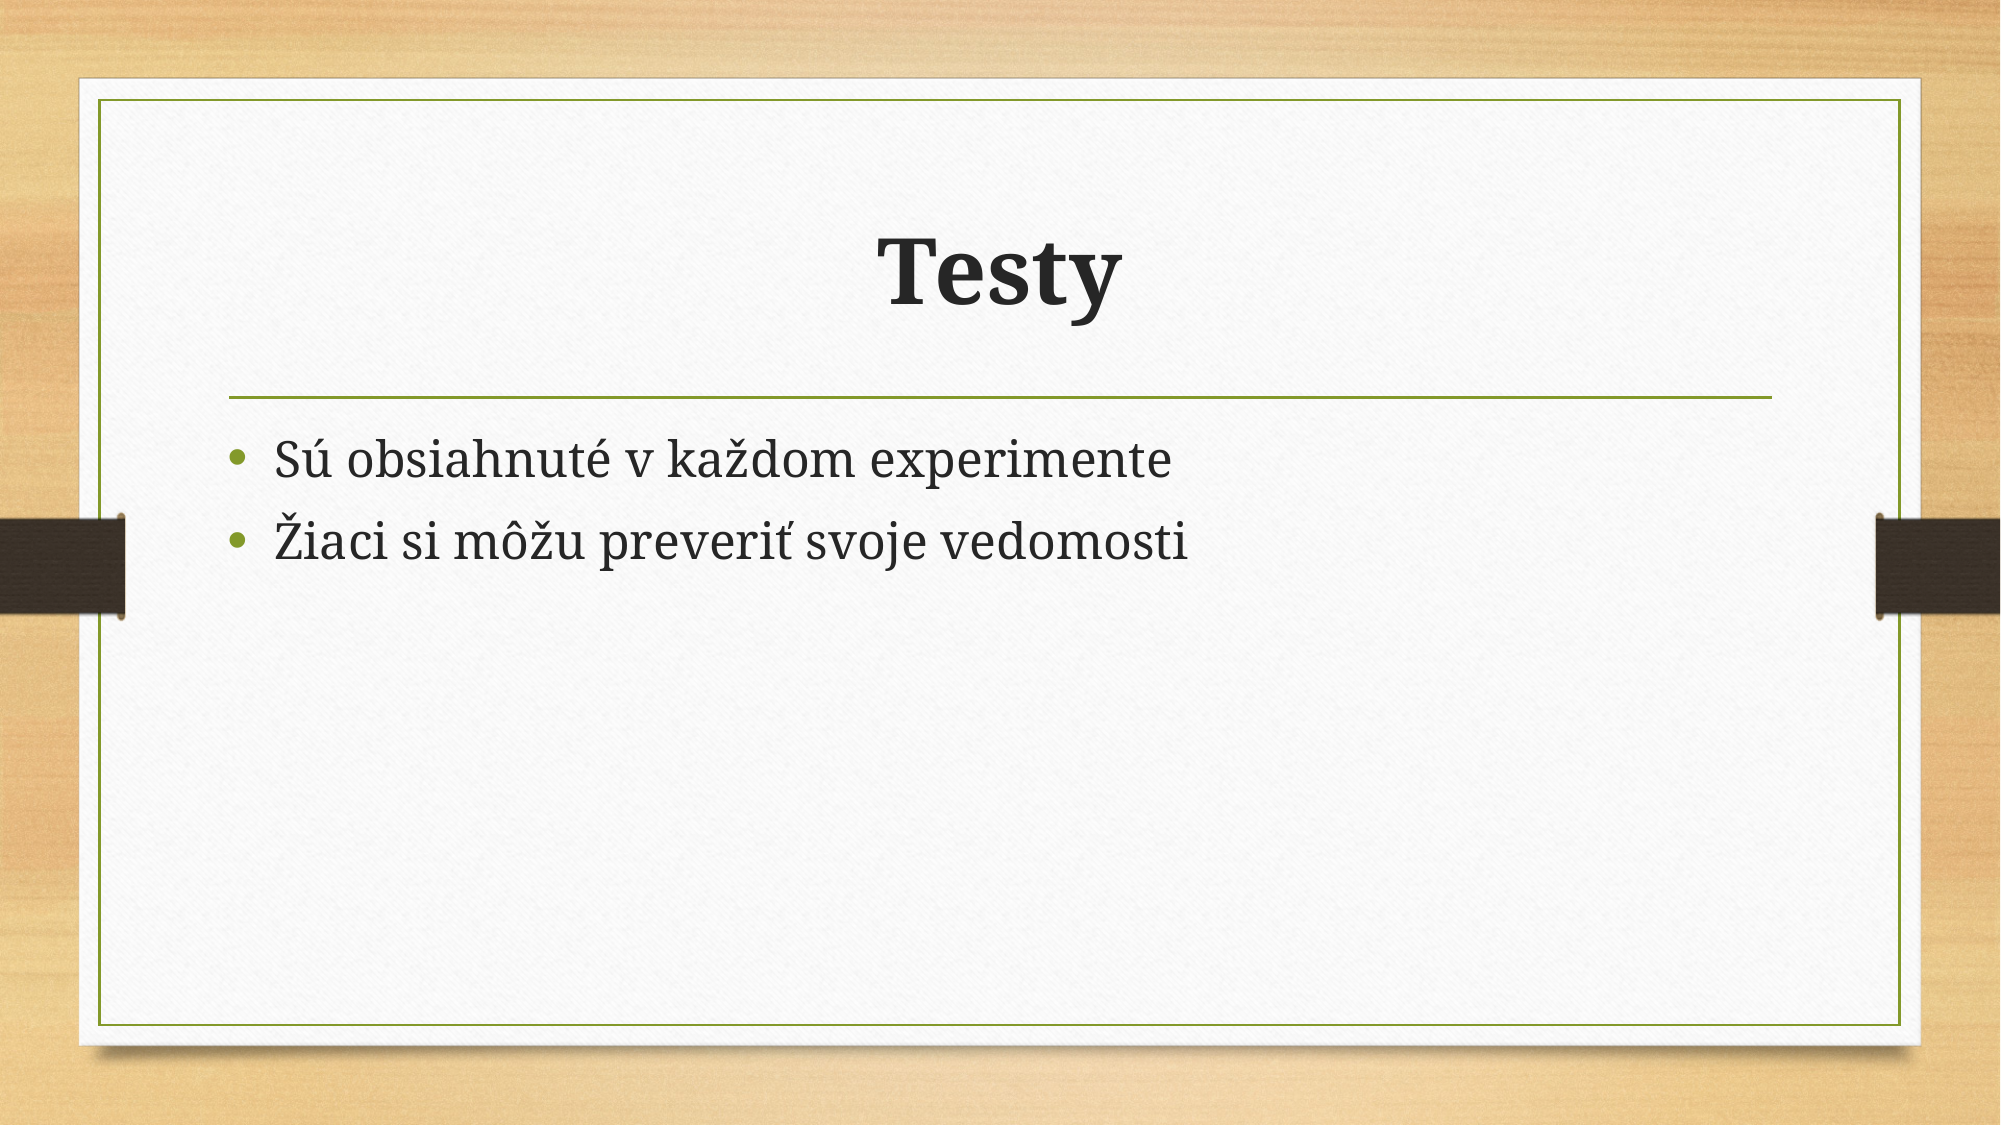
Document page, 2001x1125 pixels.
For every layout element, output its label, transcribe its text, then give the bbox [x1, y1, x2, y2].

picture [0, 0, 2001, 1125]
title Testy [212, 161, 1788, 375]
list Sú obsiahnuté v každom experimente Žiaci si môžu preveriť svoje vedomosti [212, 419, 1788, 964]
